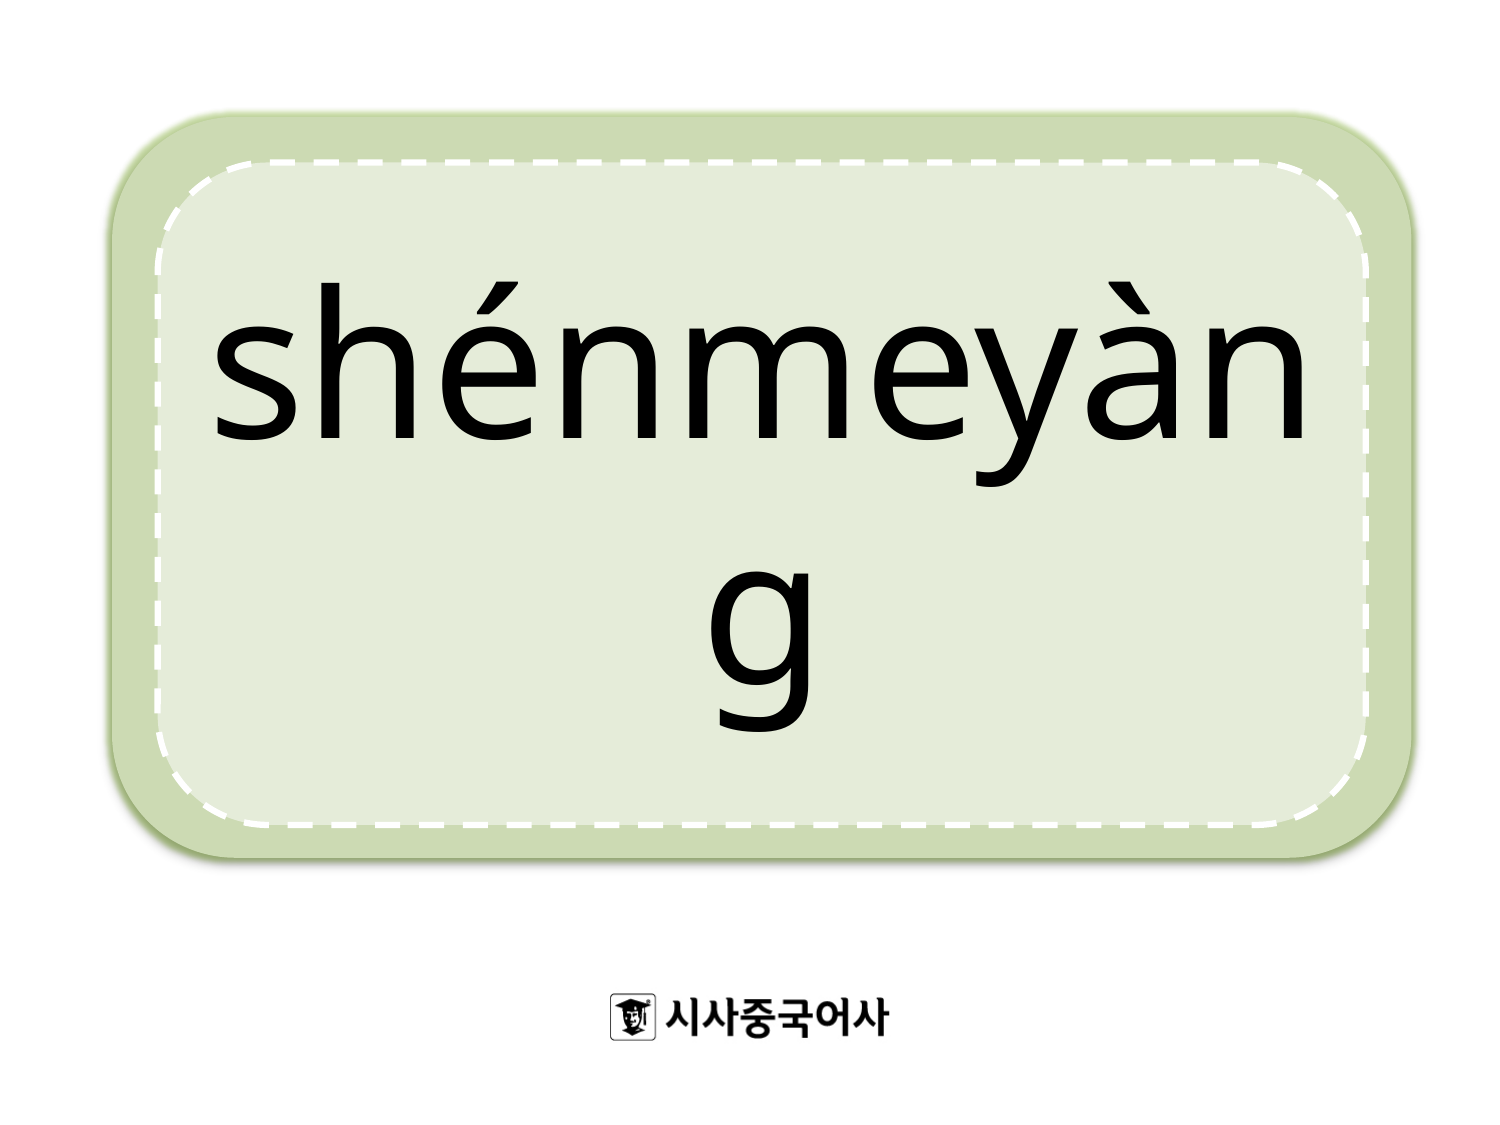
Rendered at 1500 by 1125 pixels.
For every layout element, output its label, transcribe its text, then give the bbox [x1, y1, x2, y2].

picture [602, 987, 898, 1047]
text_box shénmeyàng [159, 148, 1368, 811]
